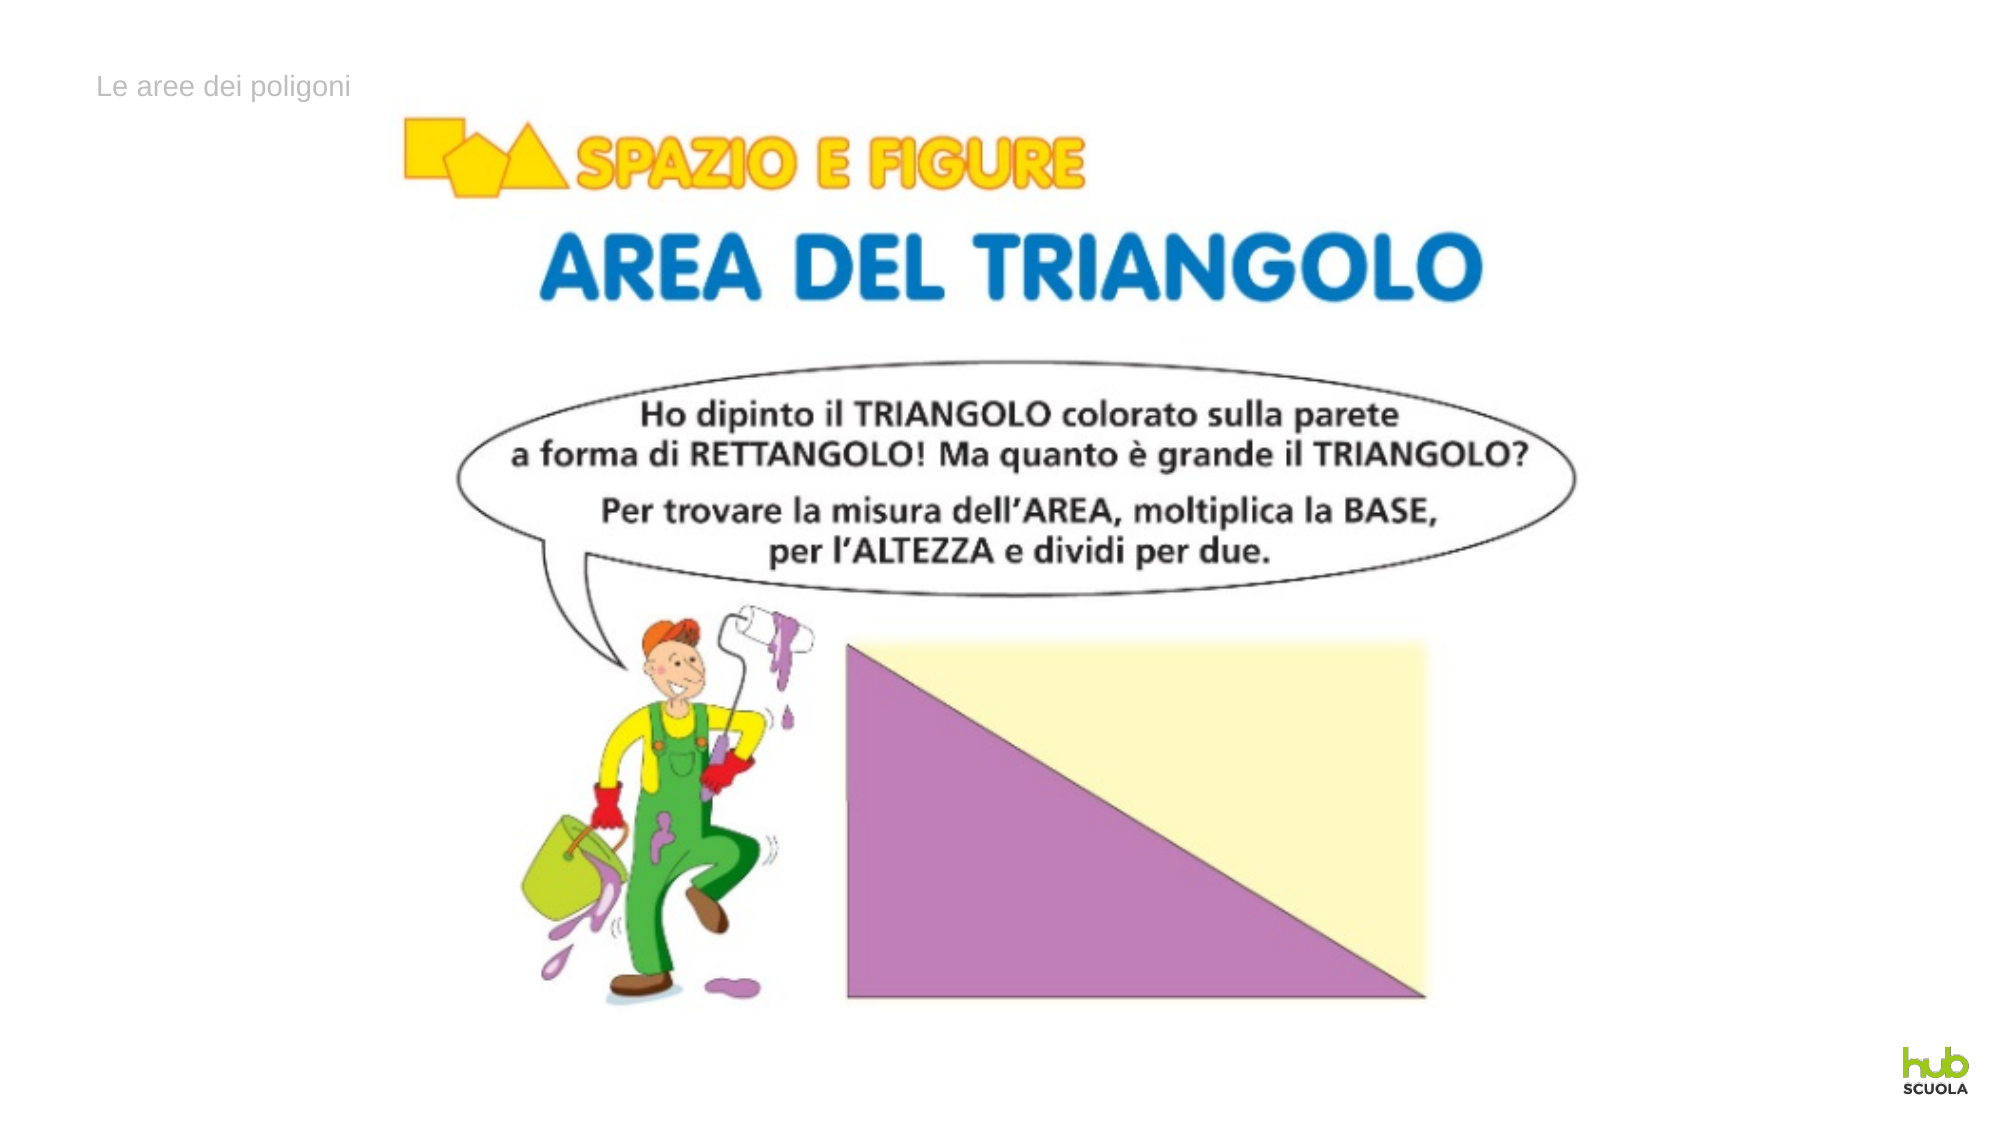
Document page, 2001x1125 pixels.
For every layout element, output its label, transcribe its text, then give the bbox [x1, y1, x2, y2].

picture [328, 66, 1671, 1055]
picture [1903, 1046, 1969, 1095]
text_box Le aree dei poligoni [88, 66, 326, 102]
